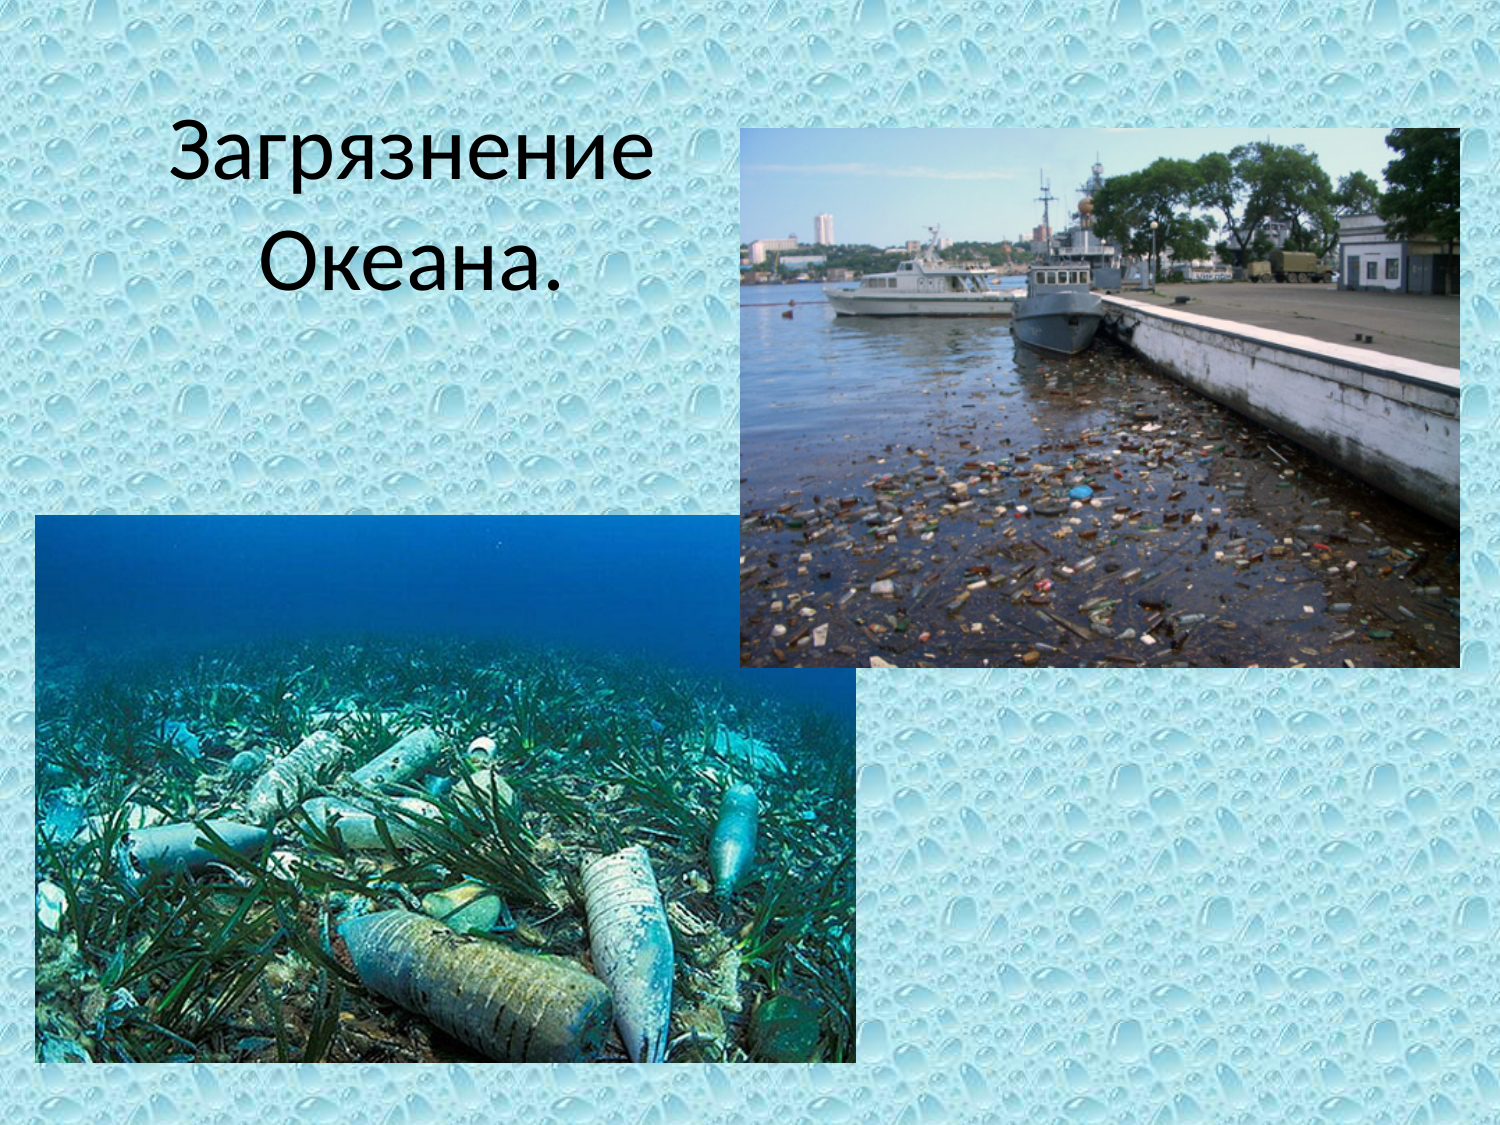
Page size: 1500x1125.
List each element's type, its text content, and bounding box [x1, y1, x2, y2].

title Загрязнение Океана. [75, 45, 750, 352]
picture [0, 0, 1500, 1125]
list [34, 515, 857, 1063]
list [740, 128, 1460, 669]
